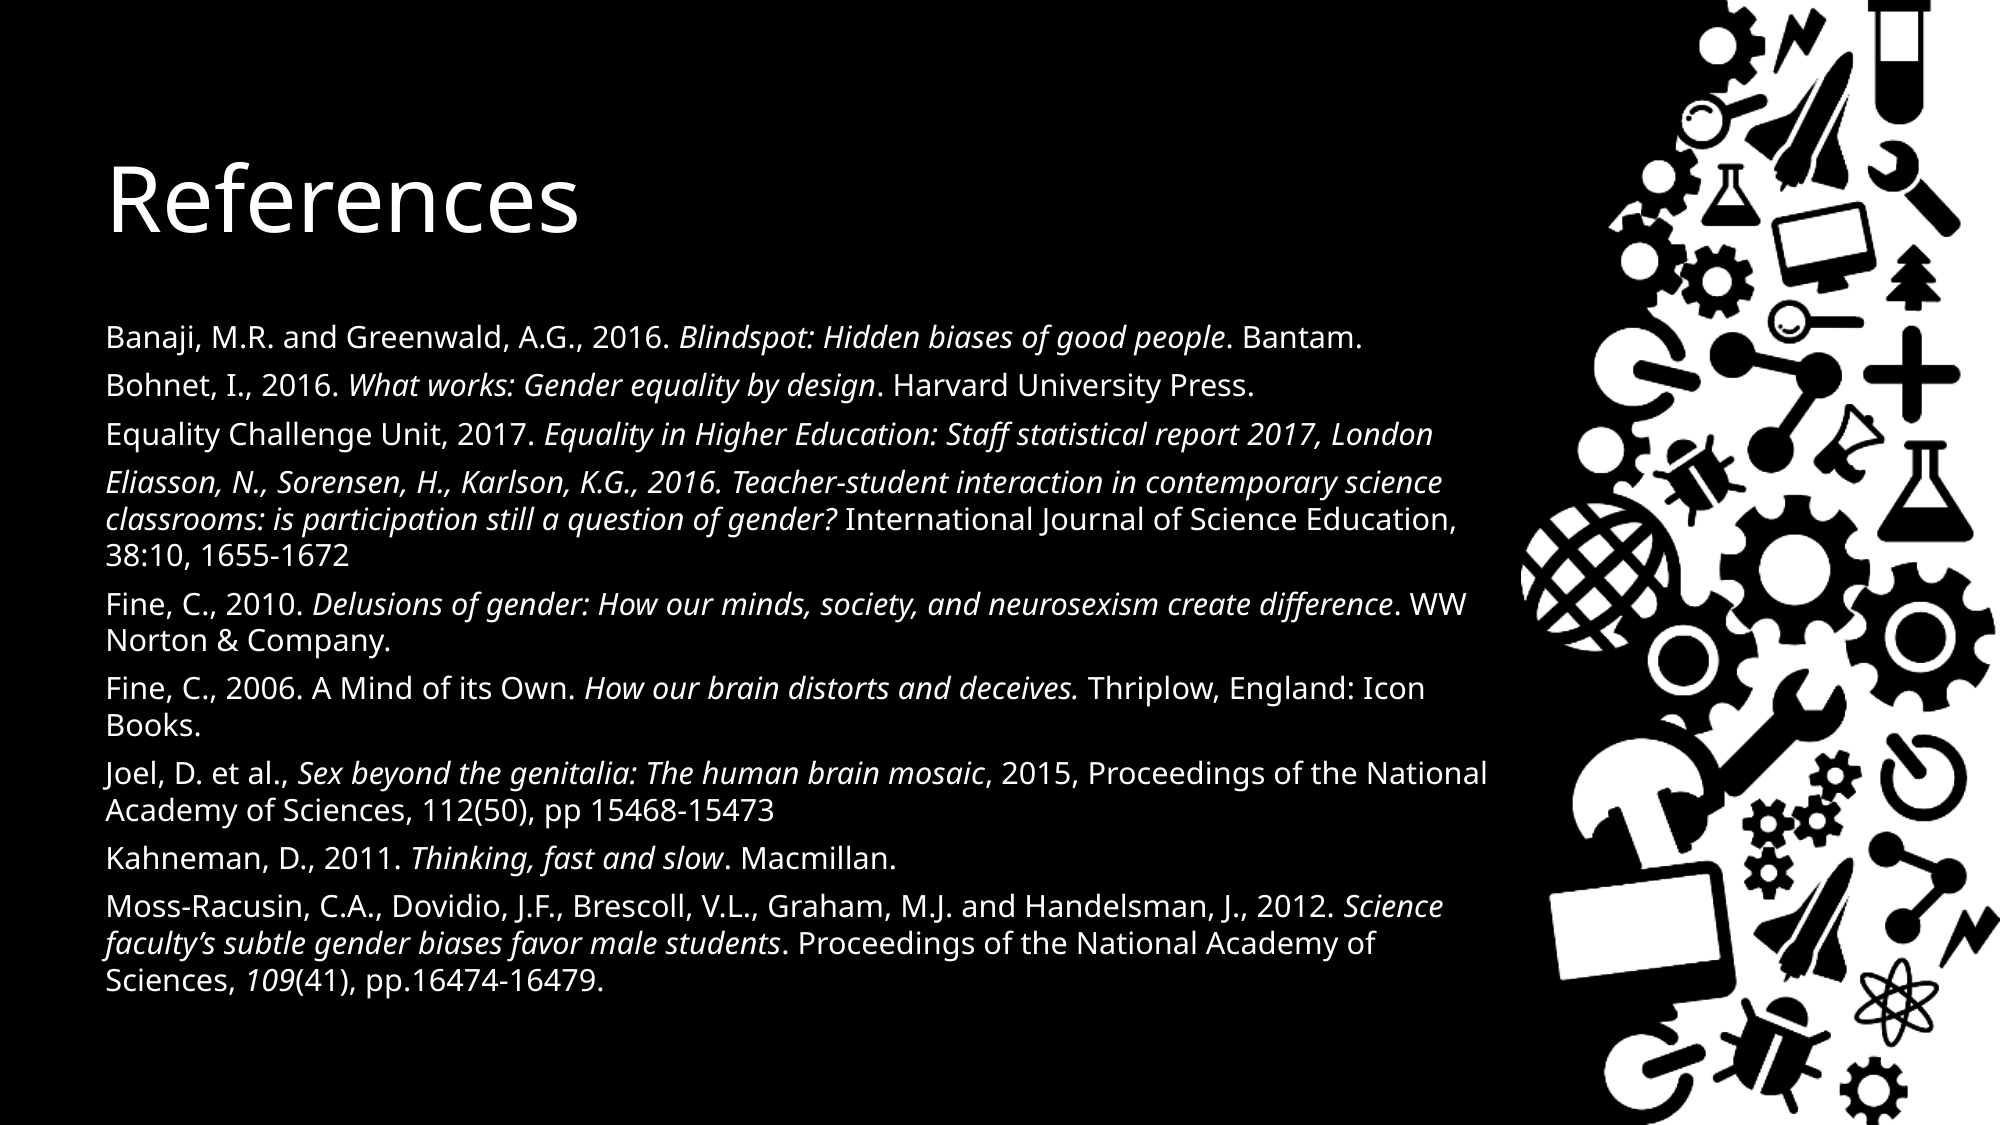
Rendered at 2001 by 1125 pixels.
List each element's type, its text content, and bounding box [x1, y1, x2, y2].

list Banaji, M.R. and Greenwald, A.G., 2016. Blindspot: Hidden biases of good people. Bantam. Bohnet, I., 2016. What works: Gender equality by design. Harvard University Press. Equality Challenge Unit, 2017. Equality in Higher Education: Staff statistical report 2017, London Eliasson, N., Sorensen, H., Karlson, K.G., 2016. Teacher-student interaction in contemporary science classrooms: is participation still a question of gender? International Journal of Science Education, 38:10, 1655-1672 Fine, C., 2010. Delusions of gender: How our minds, society, and neurosexism create difference. WW Norton & Company. Fine, C., 2006. A Mind of its Own. How our brain distorts and deceives. Thriplow, England: Icon Books. Joel, D. et al., Sex beyond the genitalia: The human brain mosaic, 2015, Proceedings of the National Academy of Sciences, 112(50), pp 15468-15473 Kahneman, D., 2011. Thinking, fast and slow. Macmillan. Moss-Racusin, C.A., Dovidio, J.F., Brescoll, V.L., Graham, M.J. and Handelsman, J., 2012. Science faculty’s subtle gender biases favor male students. Proceedings of the National Academy of Sciences, 109(41), pp.16474-16479. [90, 310, 1508, 1025]
picture [1521, 0, 2000, 1125]
title References [90, 59, 1508, 278]
